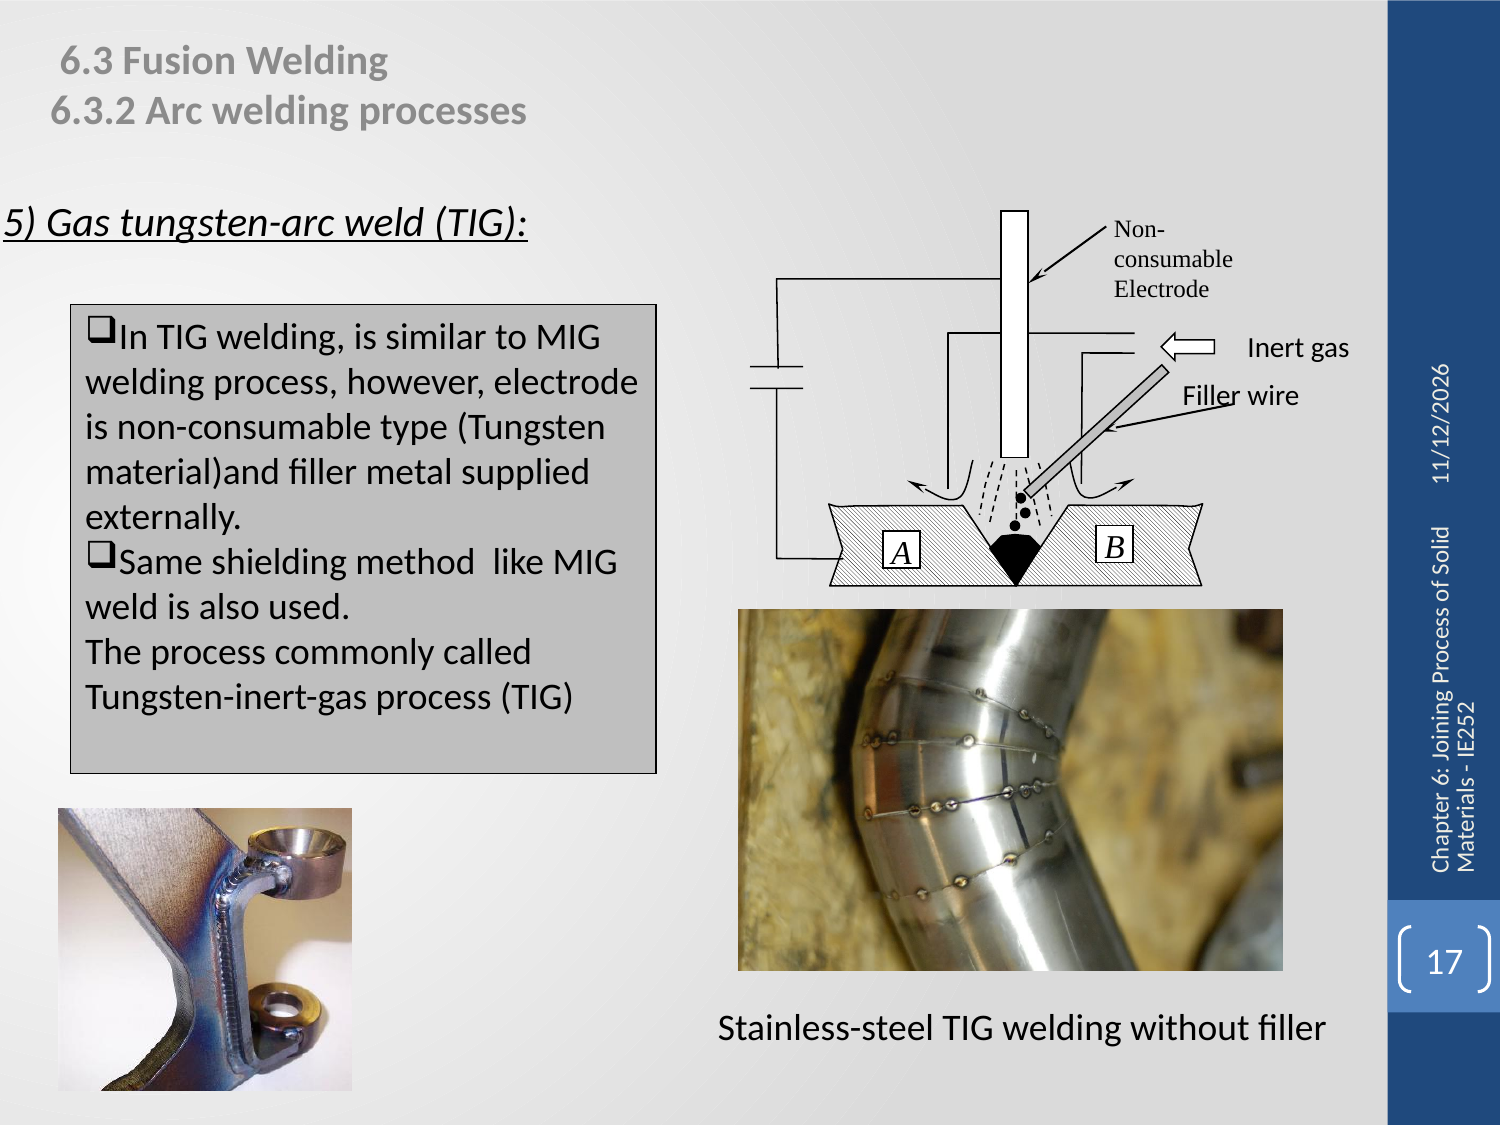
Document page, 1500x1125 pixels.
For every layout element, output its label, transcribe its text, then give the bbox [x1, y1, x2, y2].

text_box 6.3 Fusion Welding 6.3.2 Arc welding processes [35, 46, 1311, 141]
text_box Stainless-steel TIG welding without filler [703, 996, 1360, 1056]
footer Chapter 6: Joining Process of Solid Materials - IE252 [1408, 500, 1469, 889]
picture [738, 609, 1283, 972]
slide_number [1408, 100, 1469, 500]
picture [58, 807, 352, 1092]
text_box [749, 210, 1384, 587]
slide_number 17 [1397, 925, 1492, 994]
text_box In TIG welding, is similar to MIG welding process, however, electrode is non-consumable type (Tungsten material)and filler metal supplied externally. Same shielding method like MIG weld is also used. The process commonly called Tungsten-inert-gas process (TIG) [70, 304, 657, 774]
text_box 5) Gas tungsten-arc weld (TIG): [0, 187, 619, 253]
